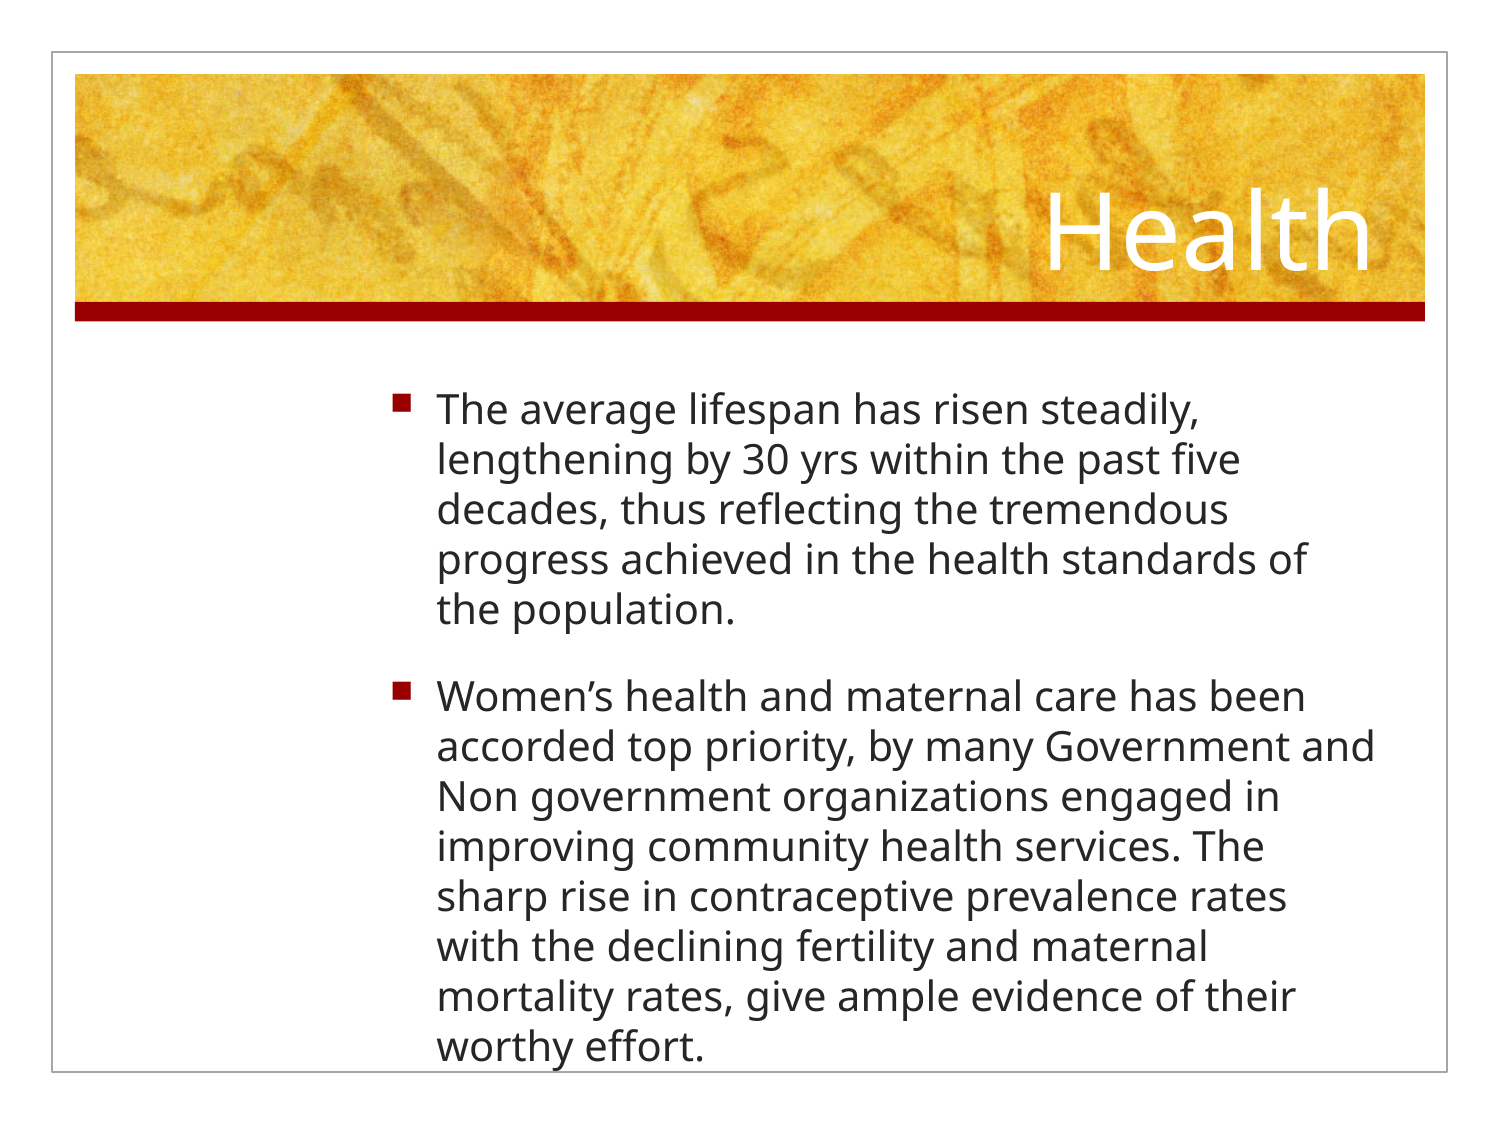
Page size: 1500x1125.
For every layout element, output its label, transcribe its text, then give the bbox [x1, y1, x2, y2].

title Health [108, 74, 1392, 292]
picture [75, 74, 1425, 301]
list The average lifespan has risen steadily, lengthening by 30 yrs within the past five decades, thus reflecting the tremendous progress achieved in the health standards of the population. Women’s health and maternal care has been accorded top priority, by many Government and Non government organizations engaged in improving community health services. The sharp rise in contraceptive prevalence rates with the declining fertility and maternal mortality rates, give ample evidence of their worthy effort. [375, 375, 1392, 1005]
